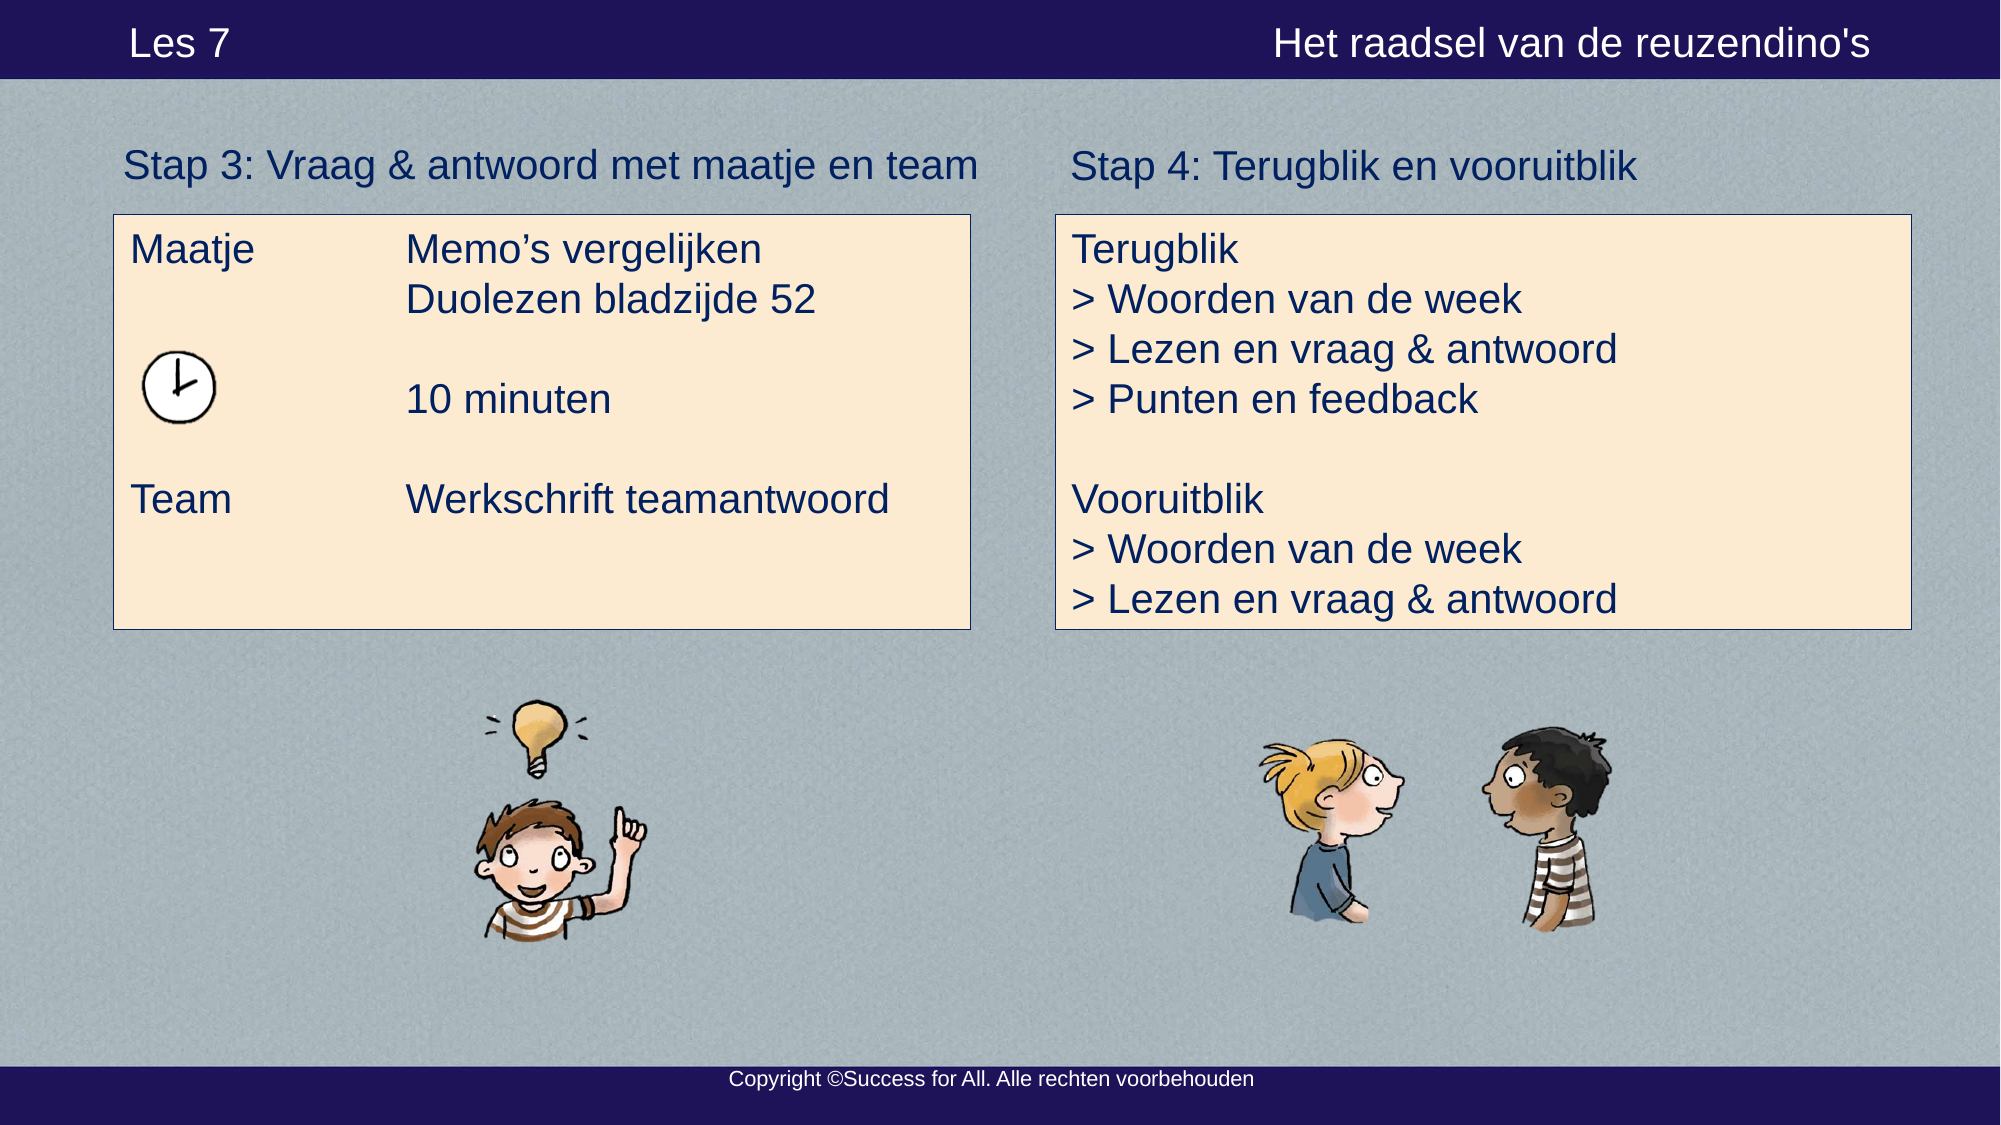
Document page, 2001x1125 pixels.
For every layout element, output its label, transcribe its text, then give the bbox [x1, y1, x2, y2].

text_box Les 7 [114, 8, 354, 73]
text_box Maatje Memo’s vergelijken Duolezen bladzijde 52 10 minuten Team Werkschrift teamantwoord [113, 214, 971, 630]
text_box Stap 3: Vraag & antwoord met maatje en team [108, 130, 1030, 196]
text_box Copyright ©Success for All. Alle rechten voorbehouden [0, 1056, 1992, 1124]
text_box Terugblik > Woorden van de week > Lezen en vraag & antwoord > Punten en feedback Vooruitblik > Woorden van de week > Lezen en vraag & antwoord [1055, 214, 1912, 630]
text_box Het raadsel van de reuzendino's [999, 8, 1886, 73]
text_box Stap 4: Terugblik en vooruitblik [1055, 131, 1848, 196]
picture [0, 0, 2001, 1125]
